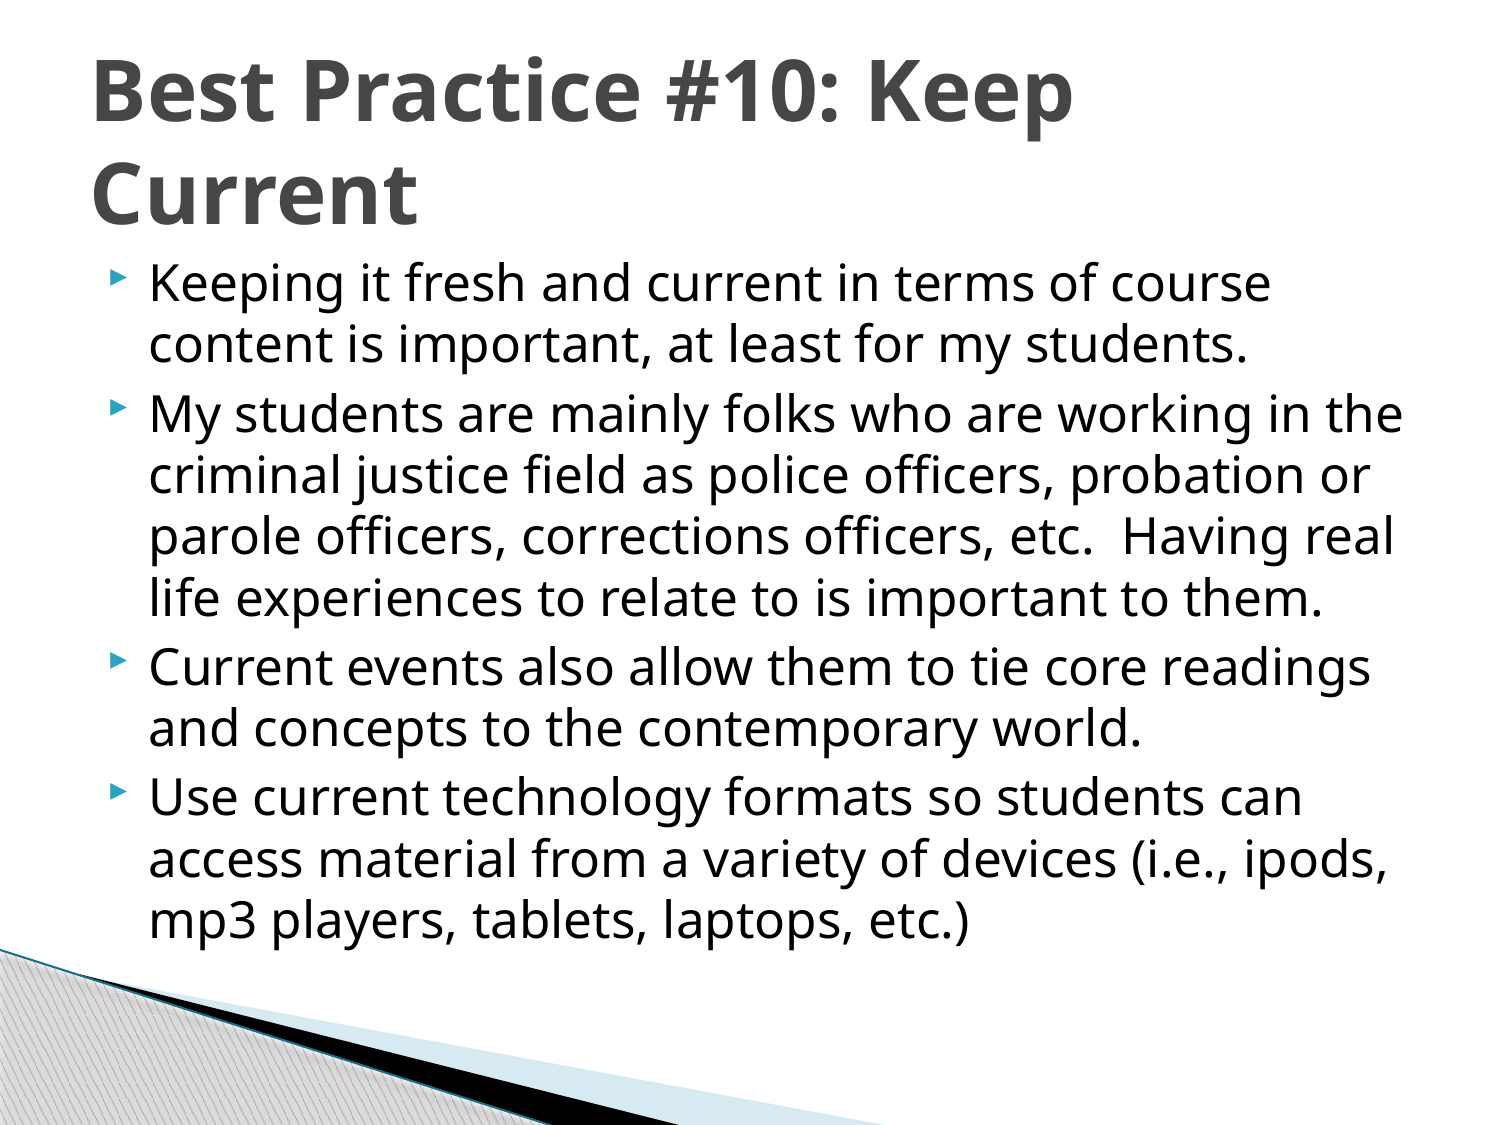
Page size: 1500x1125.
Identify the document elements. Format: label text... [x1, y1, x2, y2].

title Best Practice #10: Keep Current [75, 45, 1425, 233]
list Keeping it fresh and current in terms of course content is important, at least for my students. My students are mainly folks who are working in the criminal justice field as police officers, probation or parole officers, corrections officers, etc. Having real life experiences to relate to is important to them. Current events also allow them to tie core readings and concepts to the contemporary world. Use current technology formats so students can access material from a variety of devices (i.e., ipods, mp3 players, tablets, laptops, etc.) [75, 243, 1425, 986]
